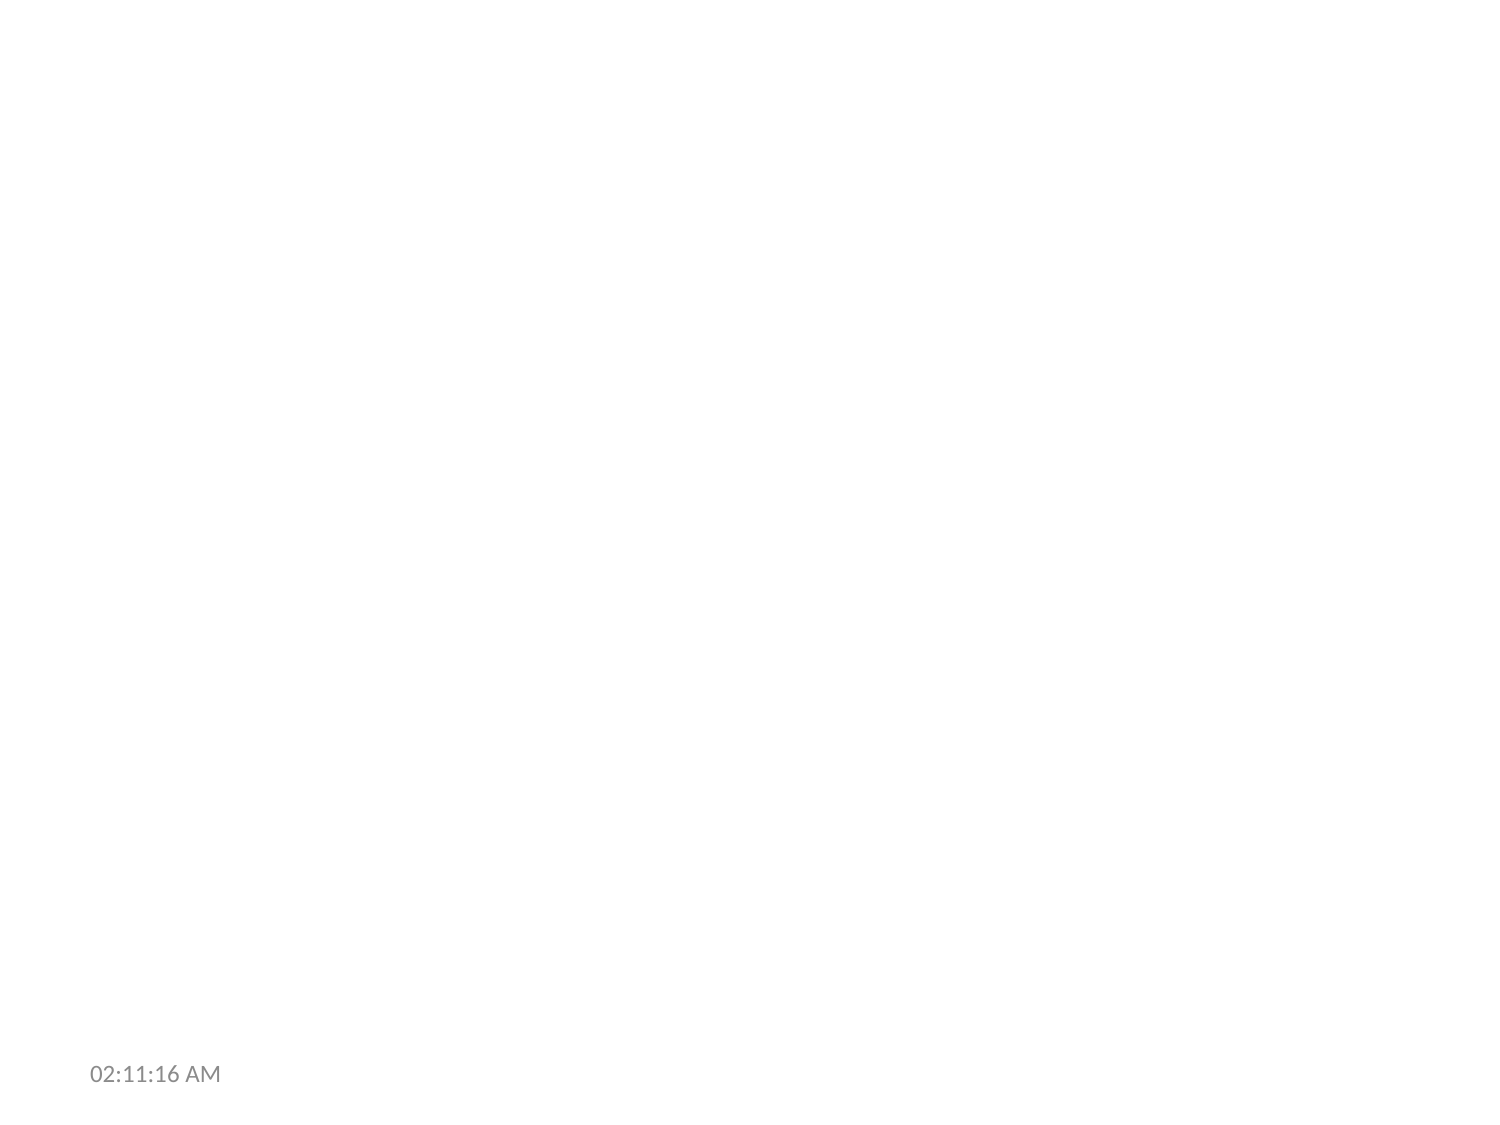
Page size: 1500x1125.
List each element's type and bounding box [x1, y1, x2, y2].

slide_number [75, 1042, 425, 1103]
